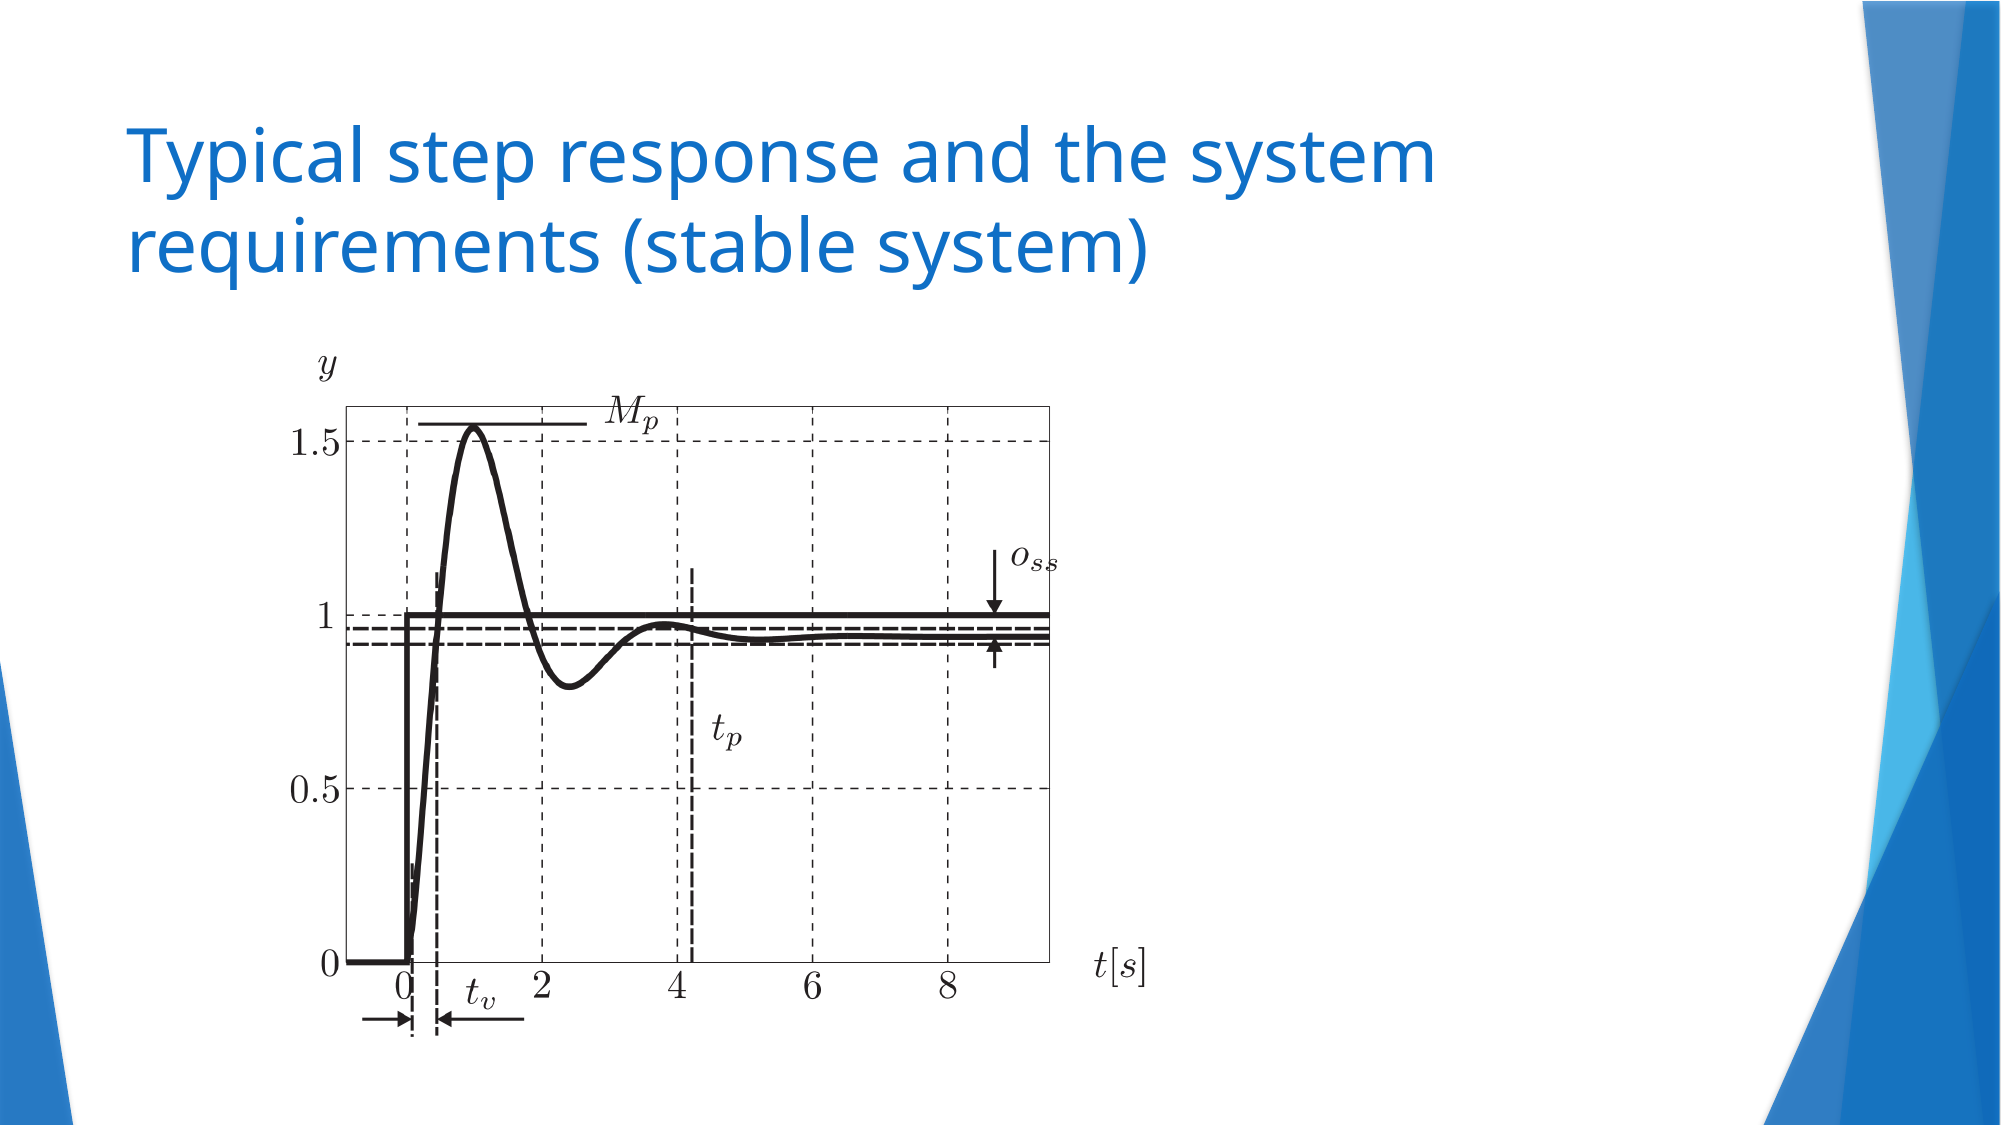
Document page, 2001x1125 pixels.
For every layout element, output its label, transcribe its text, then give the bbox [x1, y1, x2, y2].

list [260, 335, 1164, 1051]
title Typical step response and the system requirements (stable system) [111, 99, 1522, 317]
